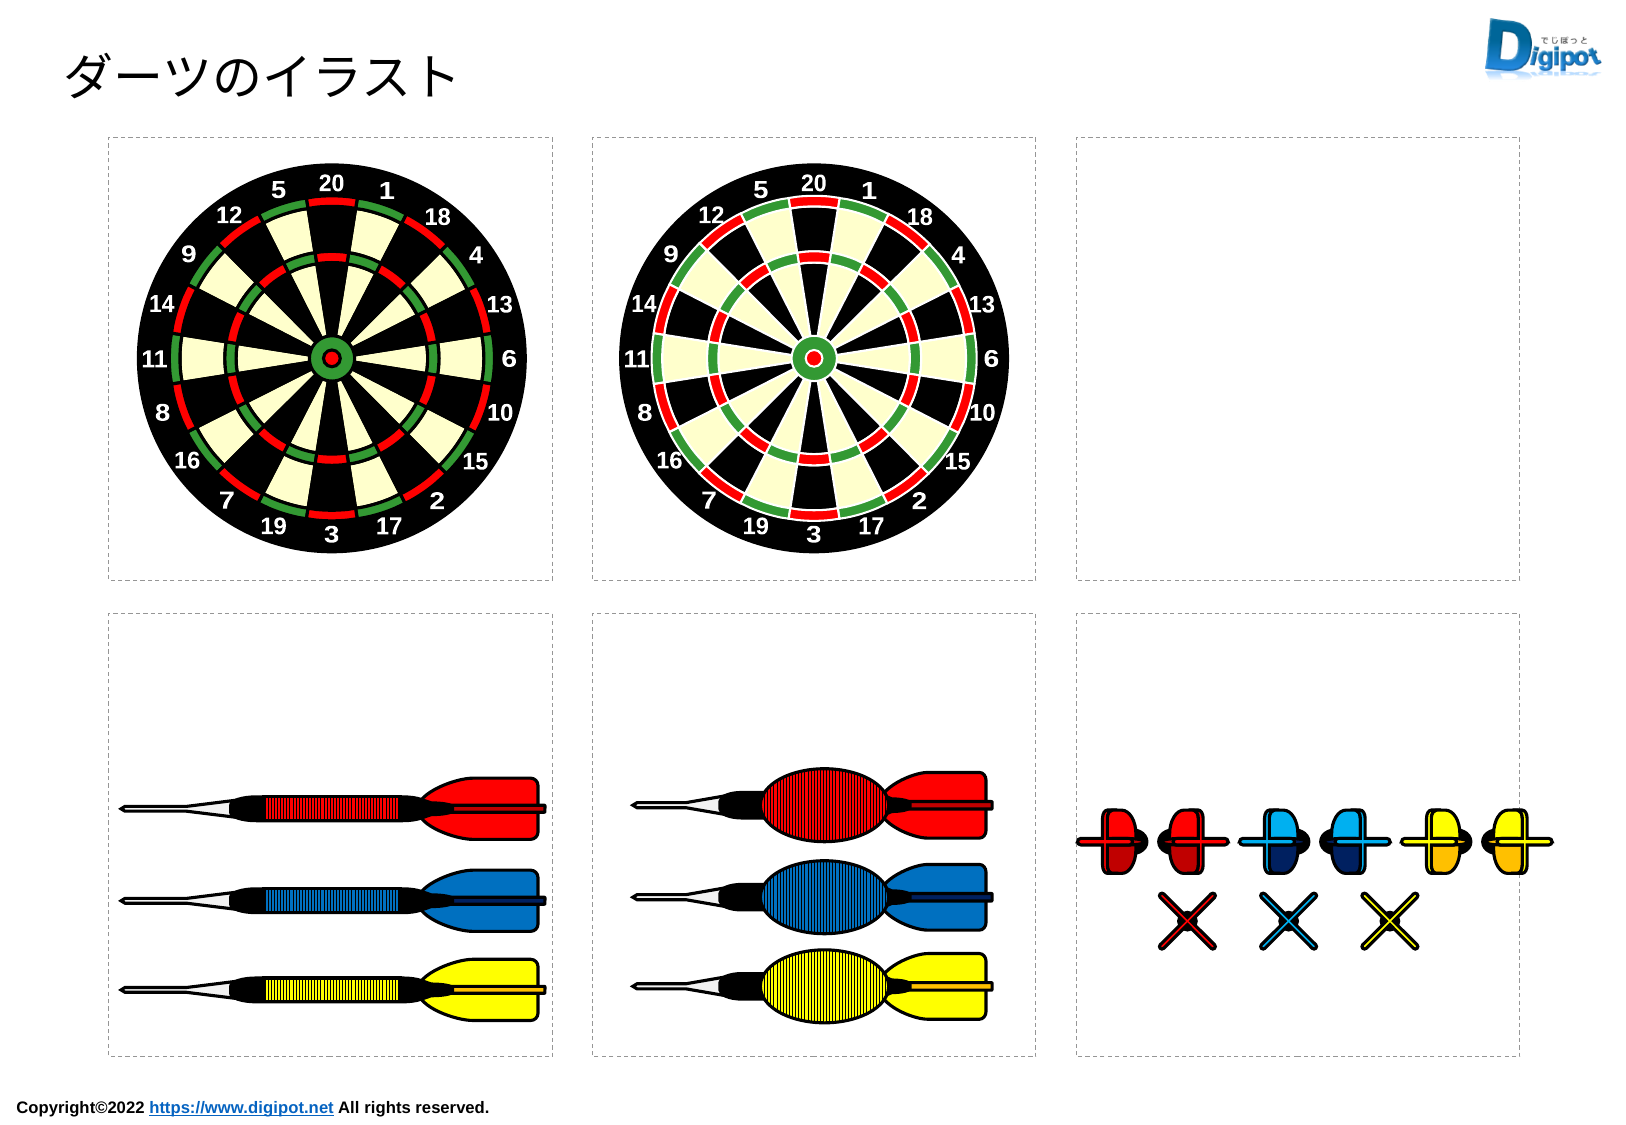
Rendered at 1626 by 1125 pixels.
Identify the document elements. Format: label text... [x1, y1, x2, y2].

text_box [632, 768, 992, 842]
picture [1485, 18, 1602, 82]
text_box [1320, 810, 1391, 874]
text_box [620, 164, 1008, 552]
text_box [1158, 810, 1229, 874]
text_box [632, 949, 992, 1023]
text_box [1361, 893, 1418, 950]
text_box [1482, 810, 1553, 874]
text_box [1077, 810, 1147, 874]
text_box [1260, 893, 1317, 950]
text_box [138, 164, 526, 552]
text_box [1239, 810, 1309, 874]
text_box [121, 959, 545, 1021]
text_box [1159, 893, 1216, 950]
text_box ダーツのイラスト [48, 38, 477, 113]
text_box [1401, 810, 1471, 874]
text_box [121, 778, 545, 840]
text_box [121, 870, 545, 932]
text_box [632, 860, 992, 934]
